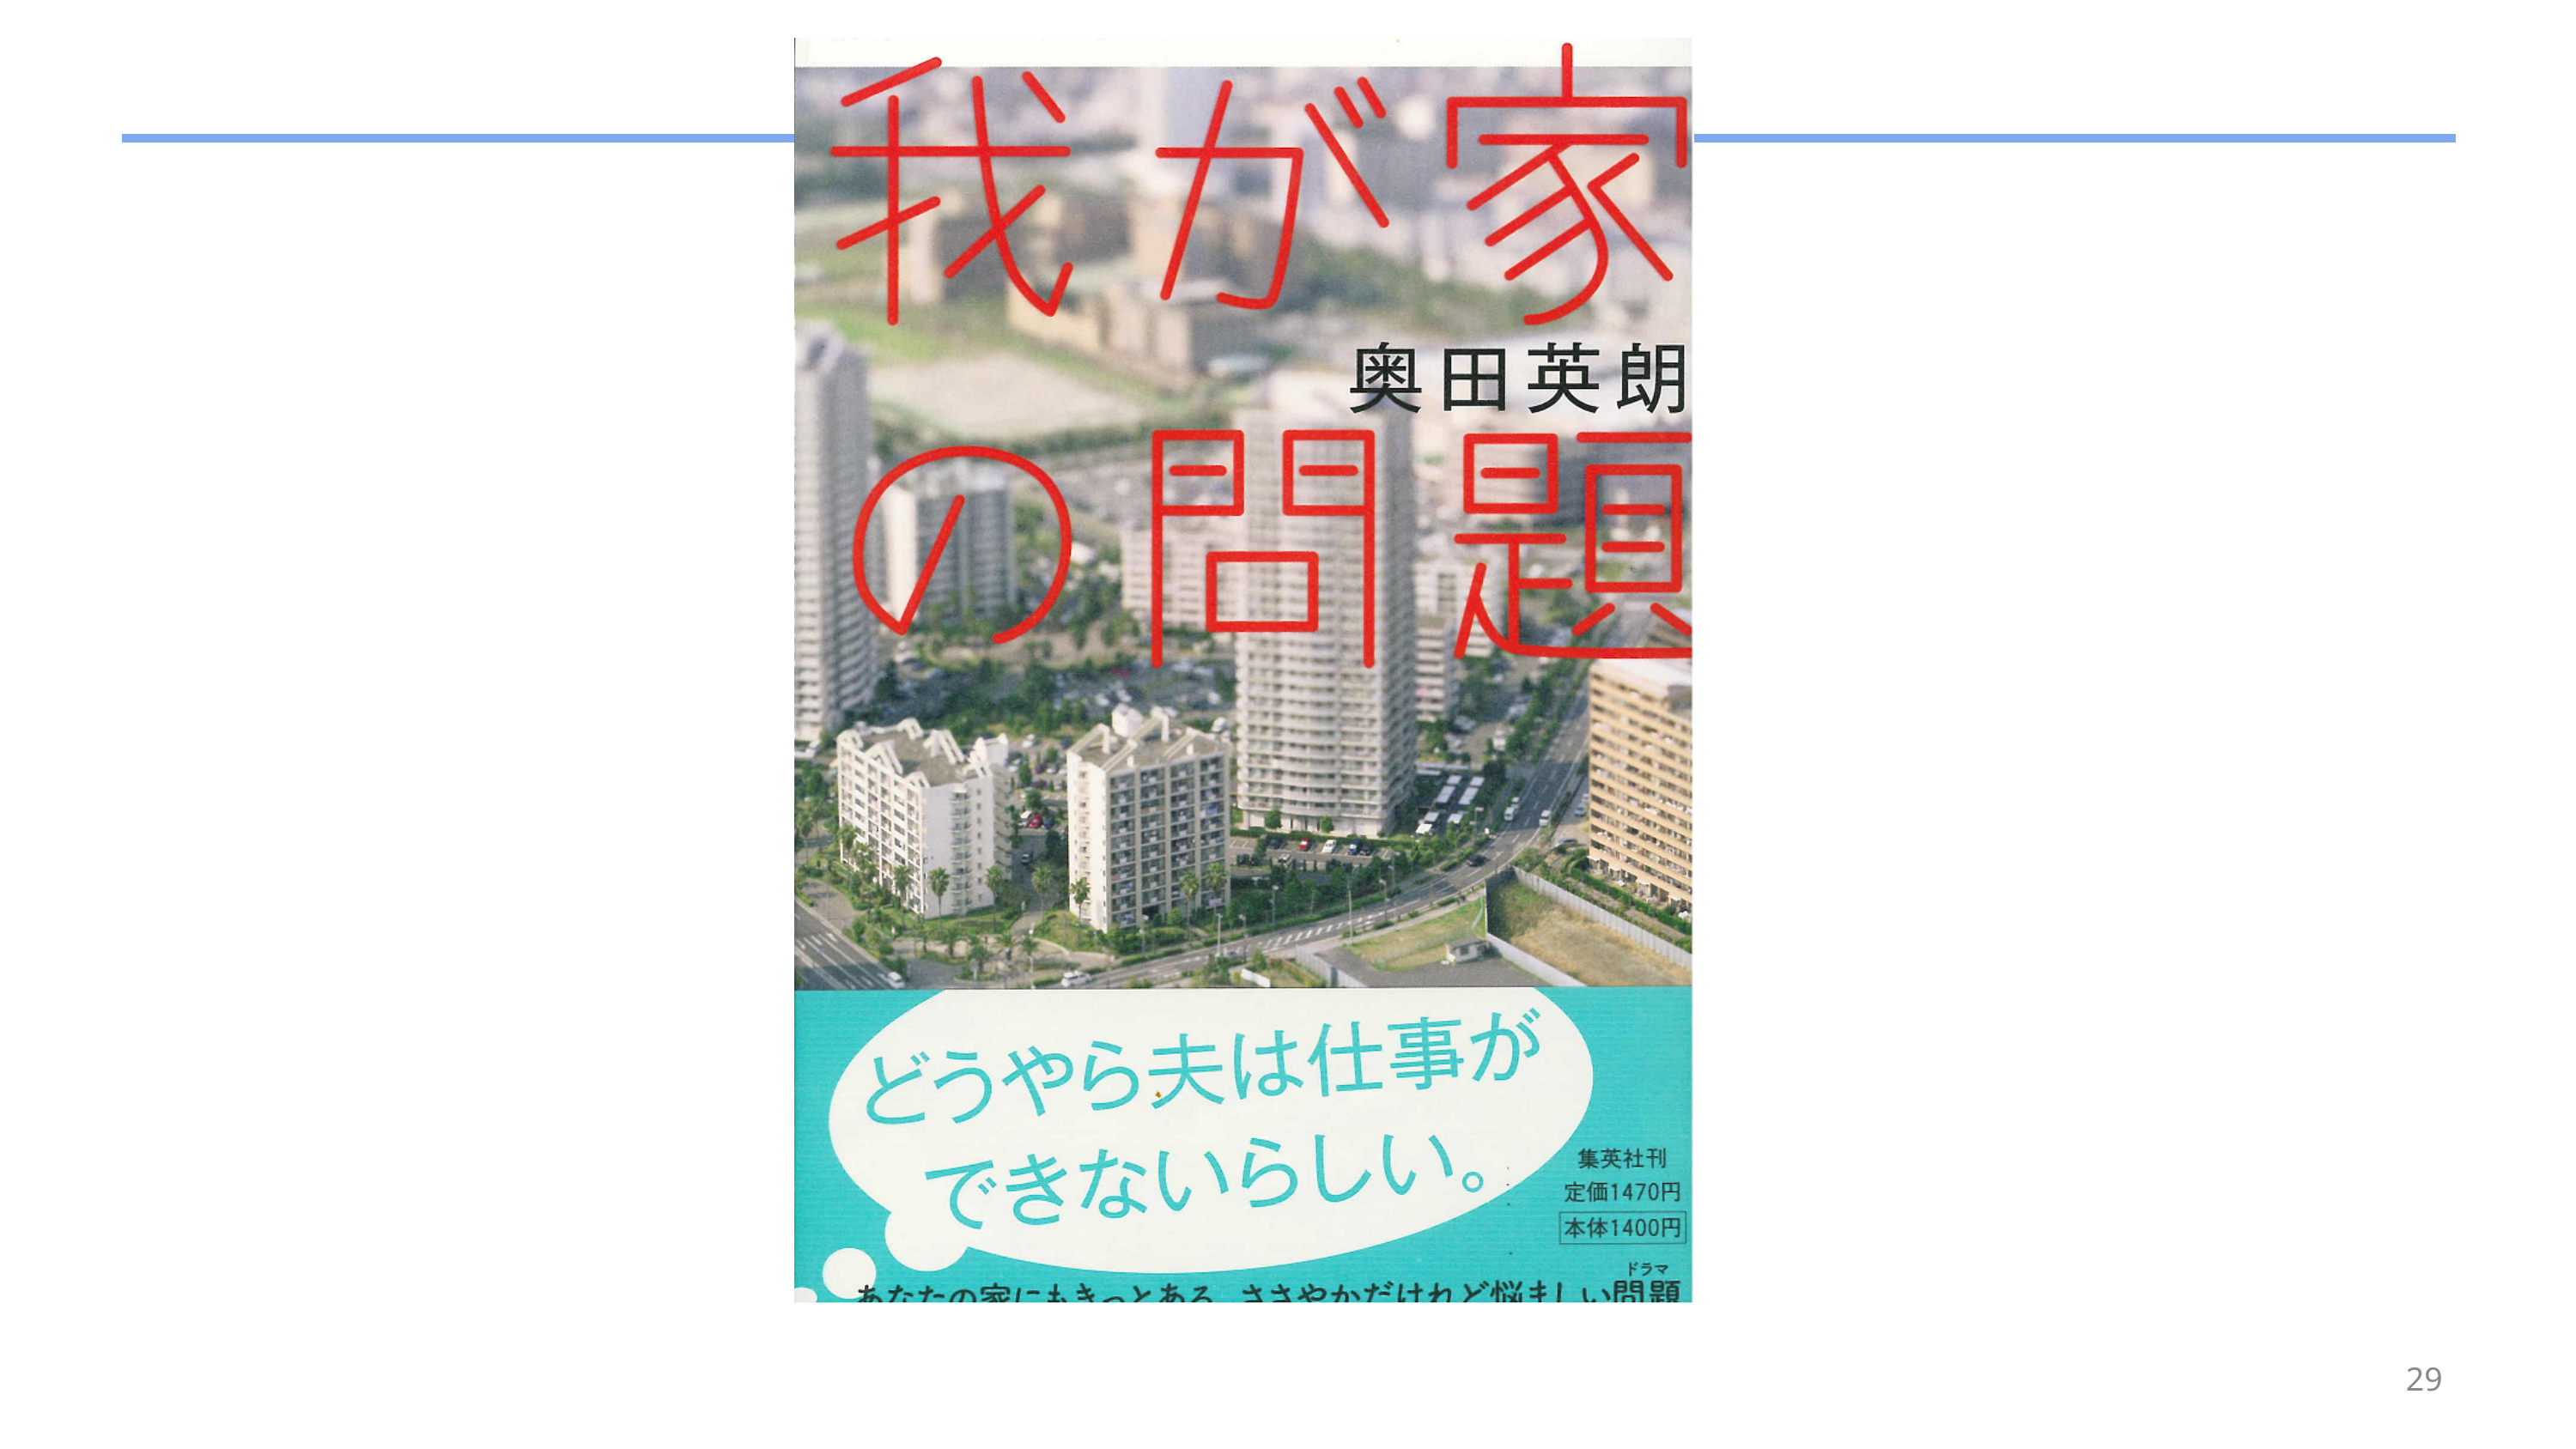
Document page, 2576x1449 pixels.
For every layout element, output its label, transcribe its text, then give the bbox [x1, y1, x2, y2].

slide_number 29 [2337, 1342, 2456, 1420]
picture [794, 38, 1694, 1308]
